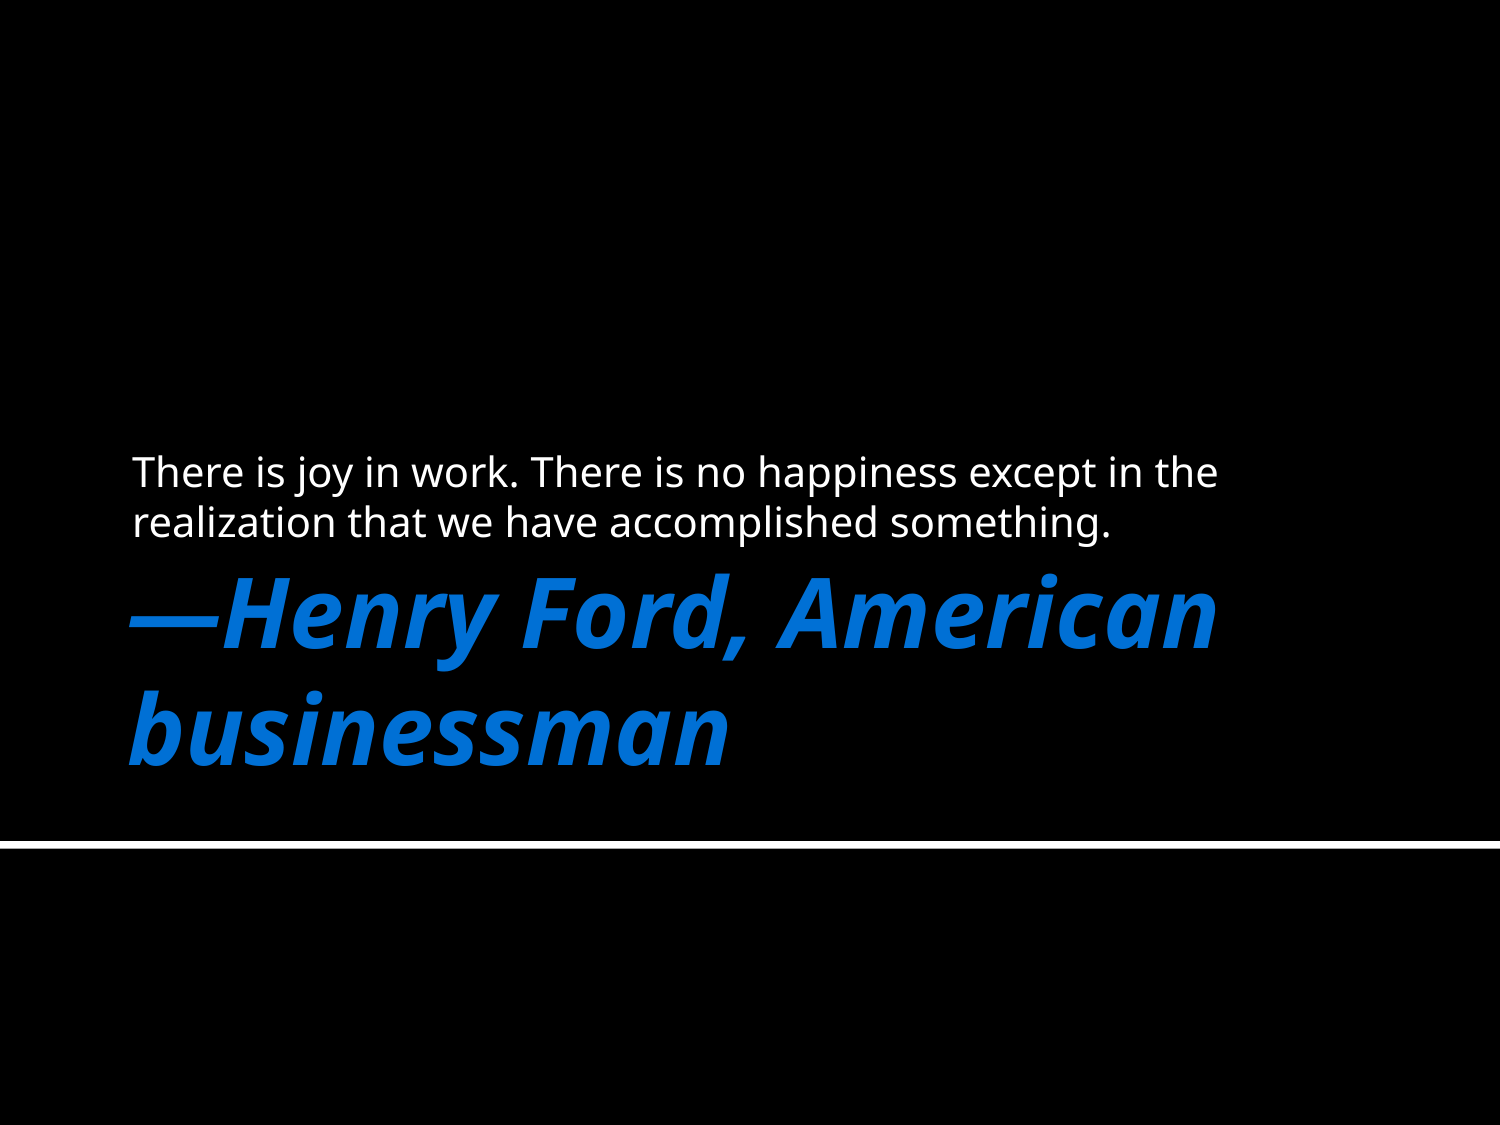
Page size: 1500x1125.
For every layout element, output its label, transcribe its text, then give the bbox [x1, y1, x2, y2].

title —Henry Ford, American businessman [112, 550, 1438, 825]
subtitle There is joy in work. There is no happiness except in the realization that we have accomplished something. [112, 299, 1438, 546]
